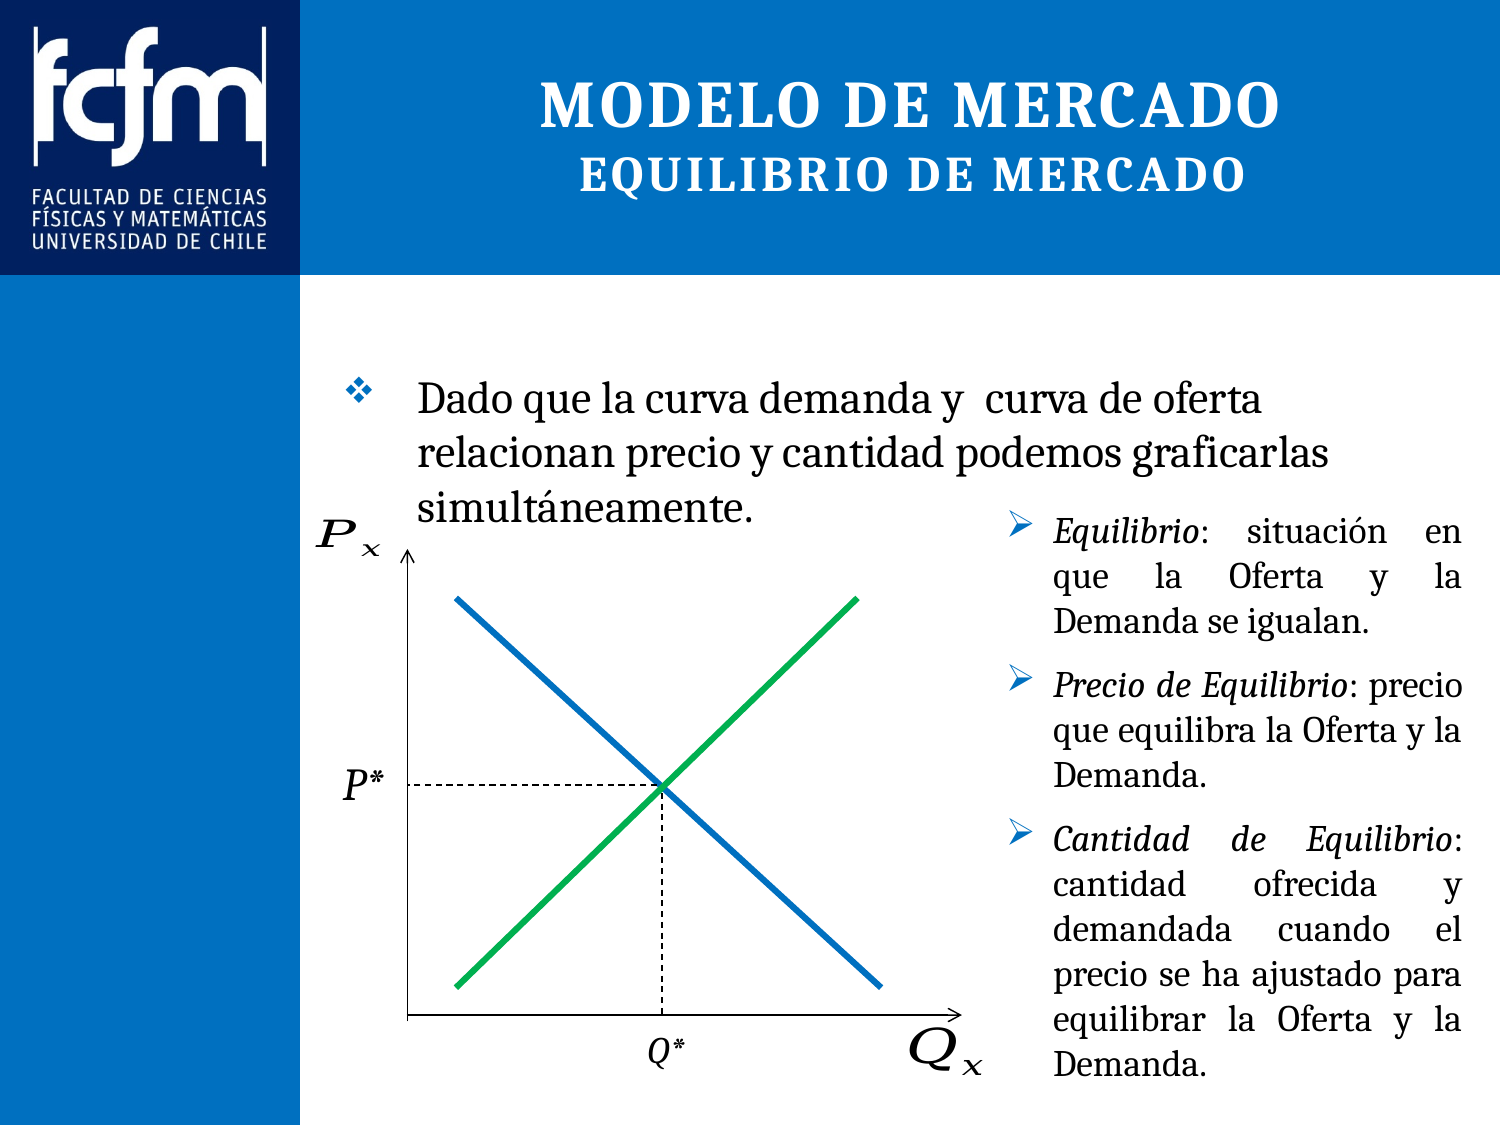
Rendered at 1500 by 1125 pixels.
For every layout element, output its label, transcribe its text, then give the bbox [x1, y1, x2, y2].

title Modelo de mercado equilibrio de mercado [399, 37, 1425, 225]
picture [29, 18, 272, 254]
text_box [406, 597, 985, 1083]
text_box Equilibrio: situación en que la Oferta y la Demanda se igualan. Precio de Equilibrio: precio que equilibra la Oferta y la Demanda. Cantidad de Equilibrio: cantidad ofrecida y demandada cuando el precio se ha ajustado para equilibrar la Oferta y la Demanda. [987, 534, 1482, 1056]
list Dado que la curva demanda y curva de oferta relacionan precio y cantidad podemos graficarlas simultáneamente. P* Q* [327, 359, 1433, 1082]
